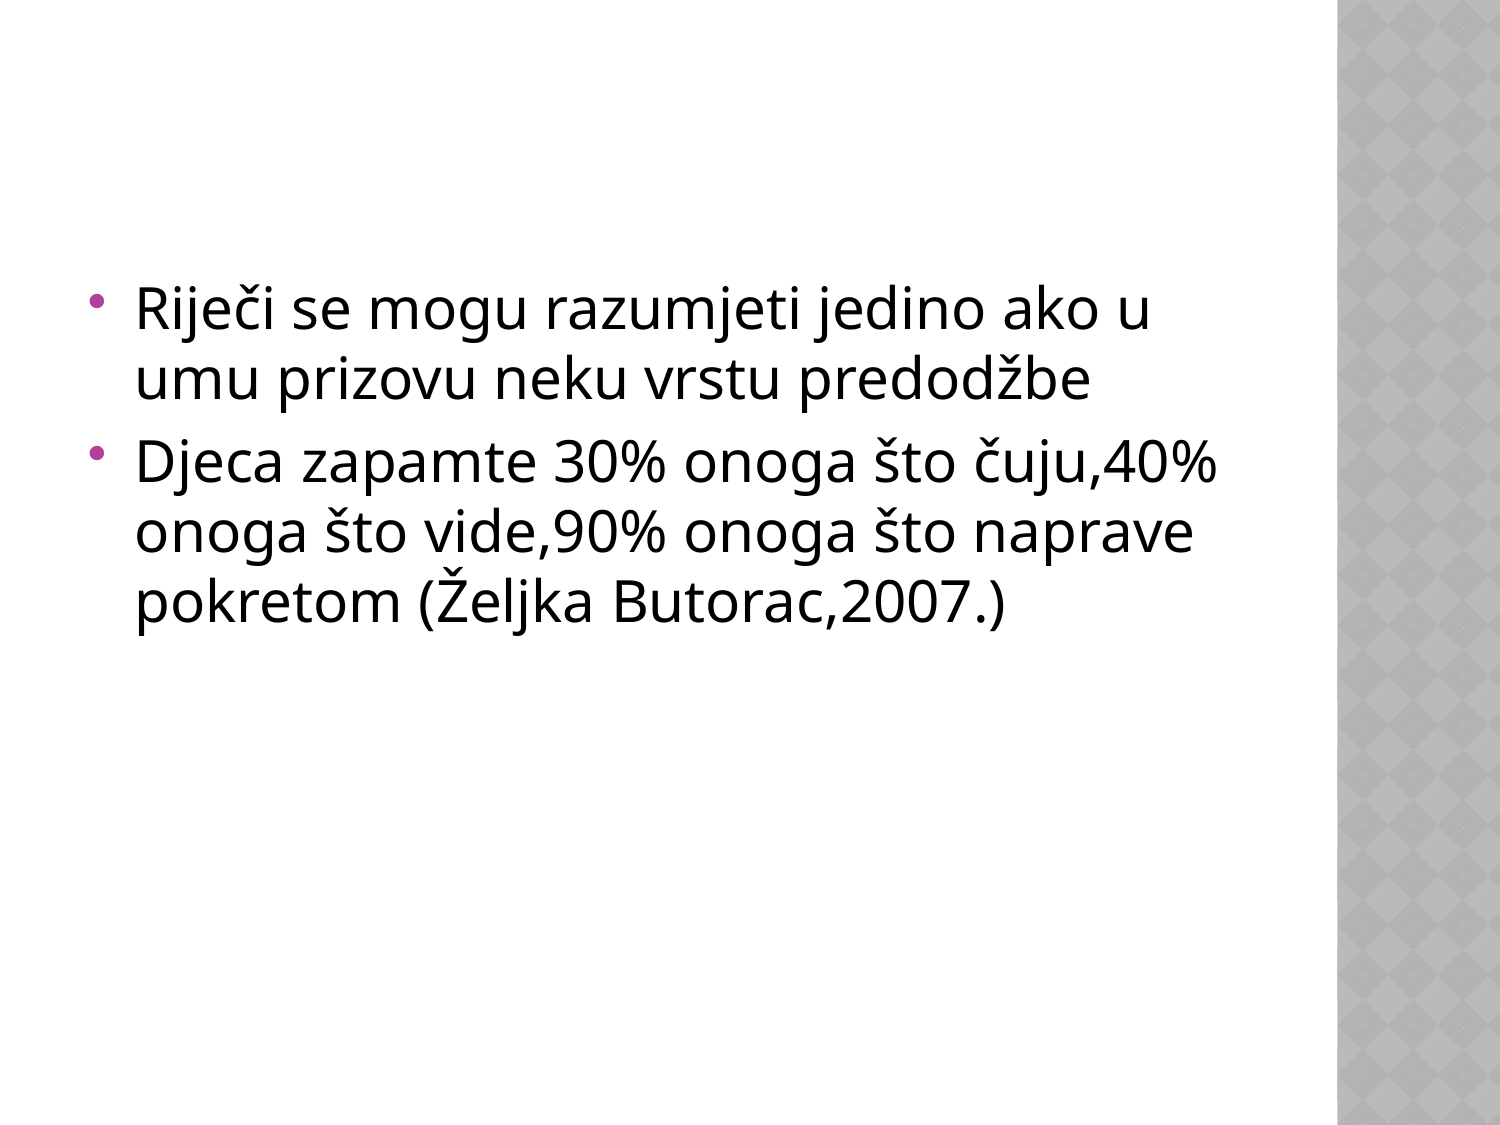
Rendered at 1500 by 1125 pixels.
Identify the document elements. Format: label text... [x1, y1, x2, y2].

list Riječi se mogu razumjeti jedino ako u umu prizovu neku vrstu predodžbe Djeca zapamte 30% onoga što čuju,40% onoga što vide,90% onoga što naprave pokretom (Željka Butorac,2007.) [75, 264, 1263, 1059]
